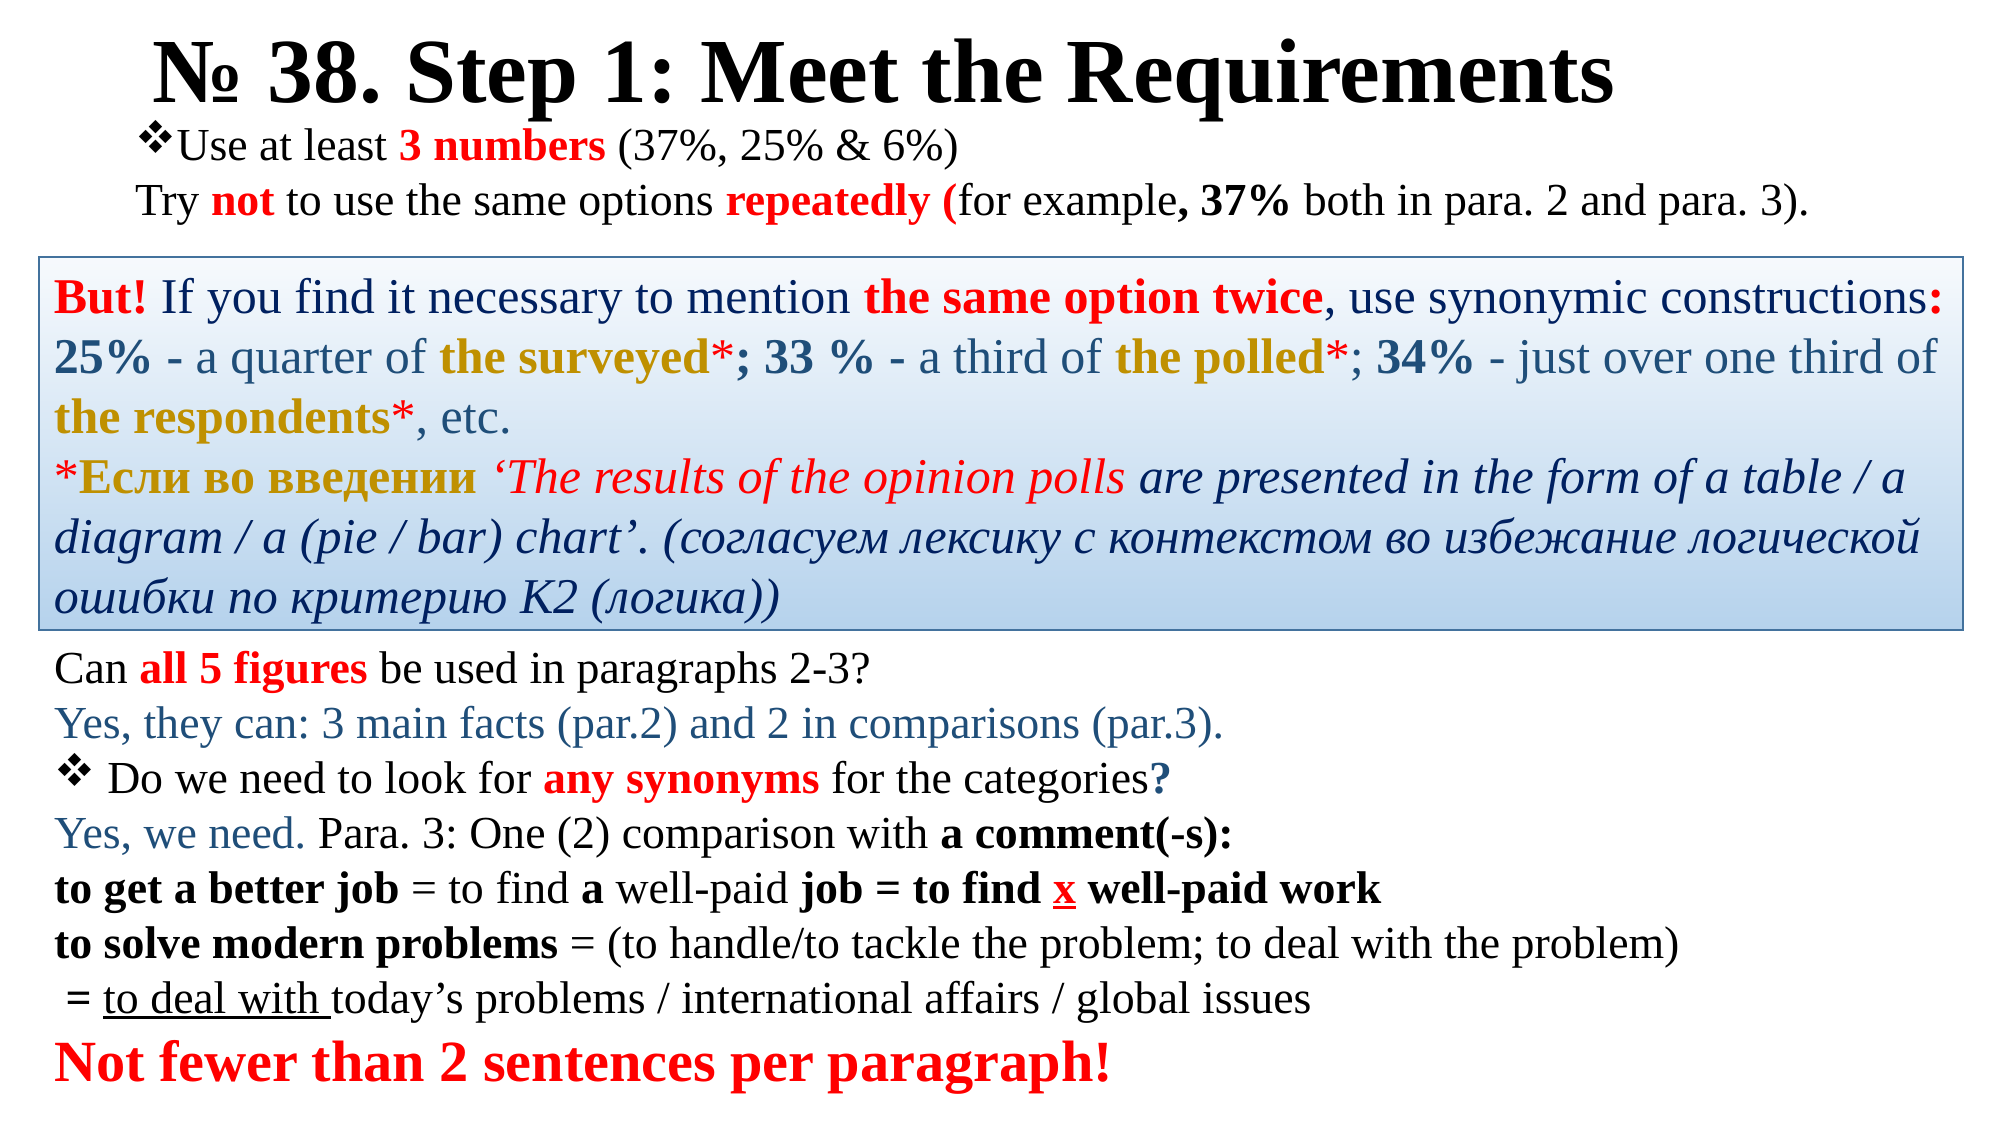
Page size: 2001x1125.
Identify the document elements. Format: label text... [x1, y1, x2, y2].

list Can all 5 figures be used in paragraphs 2-3? Yes, they can: 3 main facts (par.2) and 2 in comparisons (par.3). Do we need to look for any synonyms for the categories? Yes, we need. Para. 3: One (2) comparison with a comment(-s): to get a better job = to find a well-paid job = to find x well-paid work to solve modern problems = (to handle/to tackle the problem; to deal with the problem) = to deal with today’s problems / international affairs / global issues Not fewer than 2 sentences per paragraph! [39, 631, 1961, 1125]
title № 38. Step 1: Meet the Requirements [137, 19, 1863, 107]
text_box But! If you find it necessary to mention the same option twice, use synonymic constructions: 25% - a quarter of the surveyed*; 33 % - a third of the polled*; 34% - just over one third of the respondents*, etc. *Если во введении ‘The results of the opinion polls are presented in the form of a table / a diagram / a (pie / bar) chart’. (согласуем лексику с контекстом во избежание логической ошибки по критерию К2 (логика)) [38, 256, 1964, 631]
text_box Use at least 3 numbers (37%, 25% & 6%) Try not to use the same options repeatedly (for example, 37% both in para. 2 and para. 3). [120, 107, 1863, 263]
